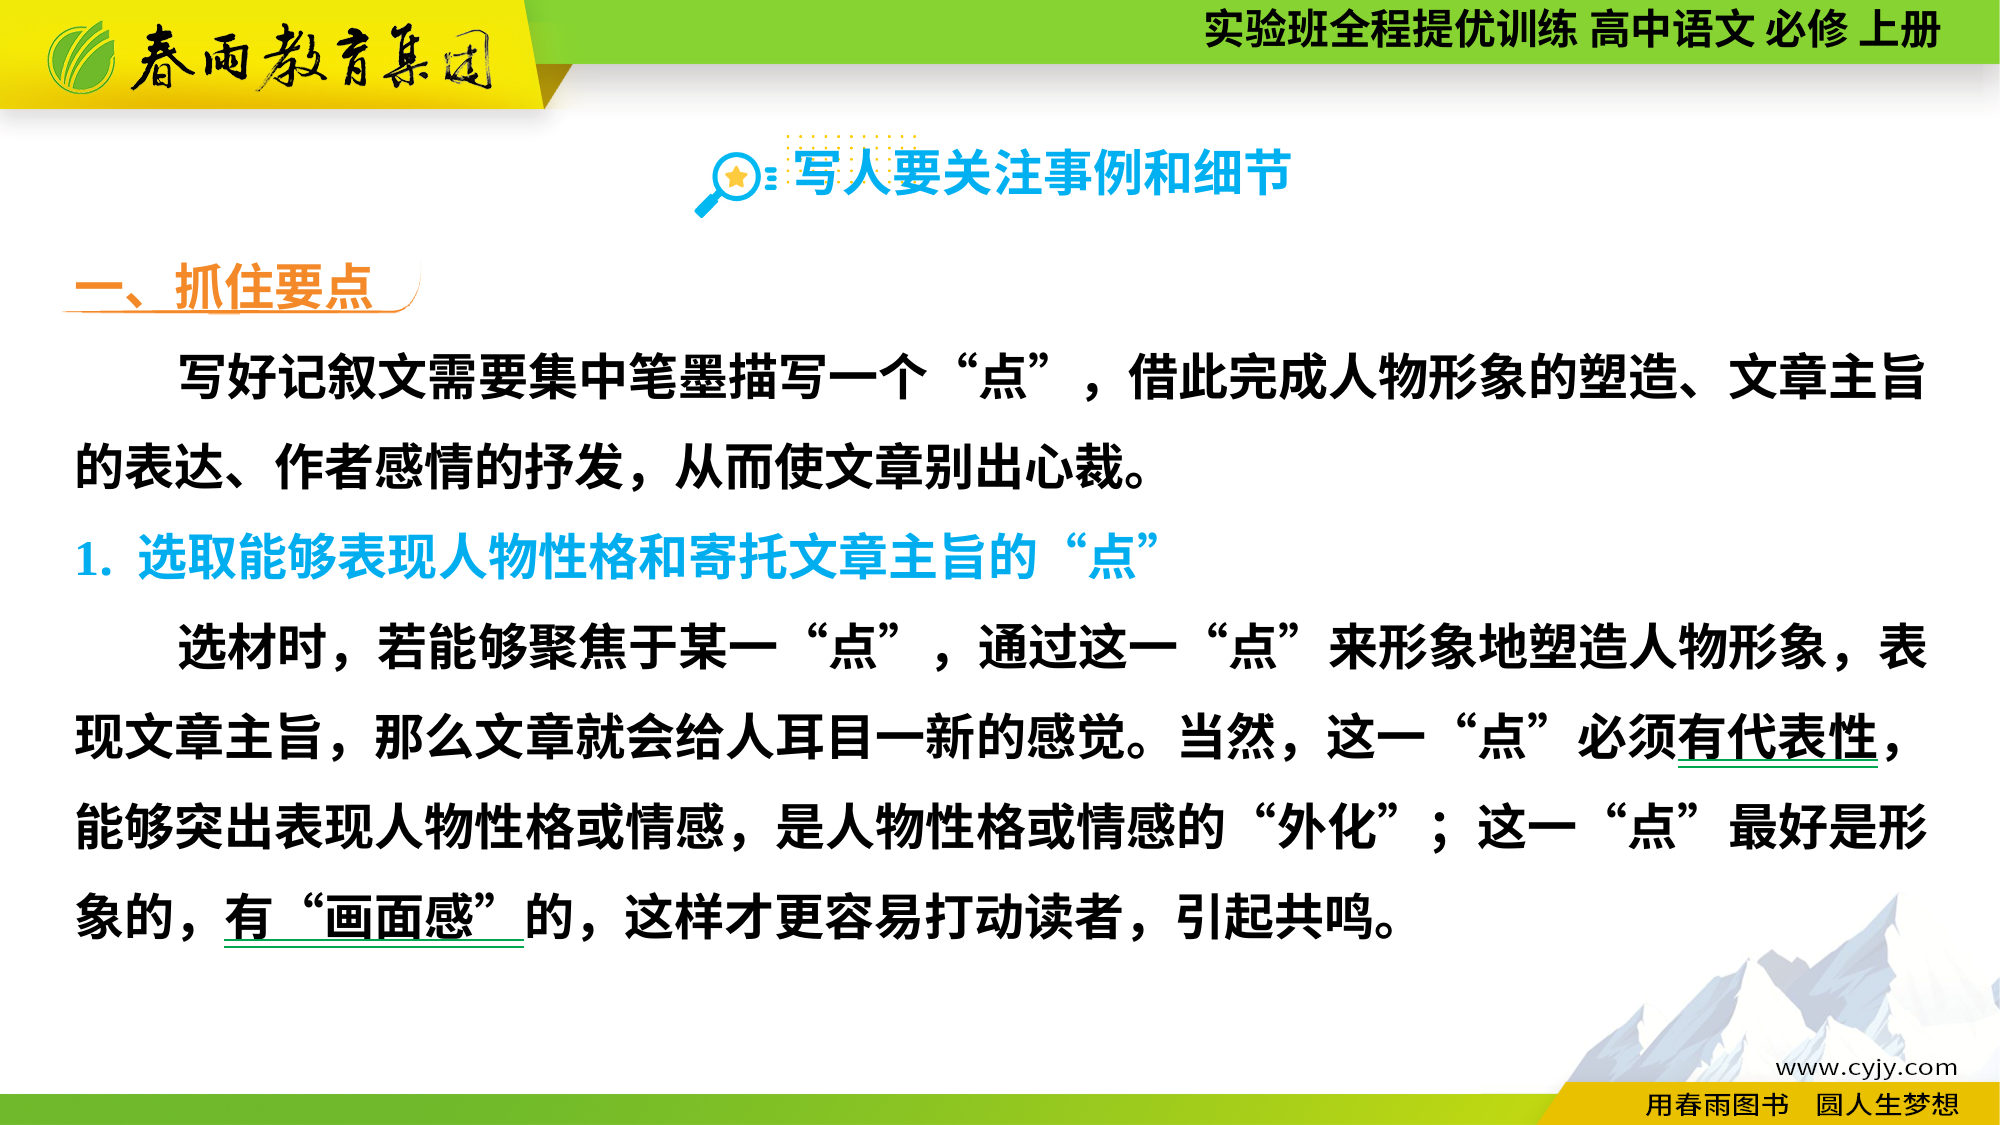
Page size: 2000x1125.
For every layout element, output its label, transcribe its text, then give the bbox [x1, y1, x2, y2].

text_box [691, 134, 1312, 222]
picture [0, 0, 2000, 1125]
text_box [62, 231, 422, 320]
list 一、抓住要点 写好记叙文需要集中笔墨描写一个“点”，借此完成人物形象的塑造、文章主旨的表达、作者感情的抒发，从而使文章别出心裁。 1. 选取能够表现人物性格和寄托文章主旨的“点” 选材时，若能够聚焦于某一“点”，通过这一“点”来形象地塑造人物形象，表现文章主旨，那么文章就会给人耳目一新的感觉。当然，这一“点”必须有代表性，能够突出表现人物性格或情感，是人物性格或情感的“外化”；这一“点”最好是形象的，有“画面感”的，这样才更容易打动读者，引起共鸣。 [59, 218, 1944, 950]
